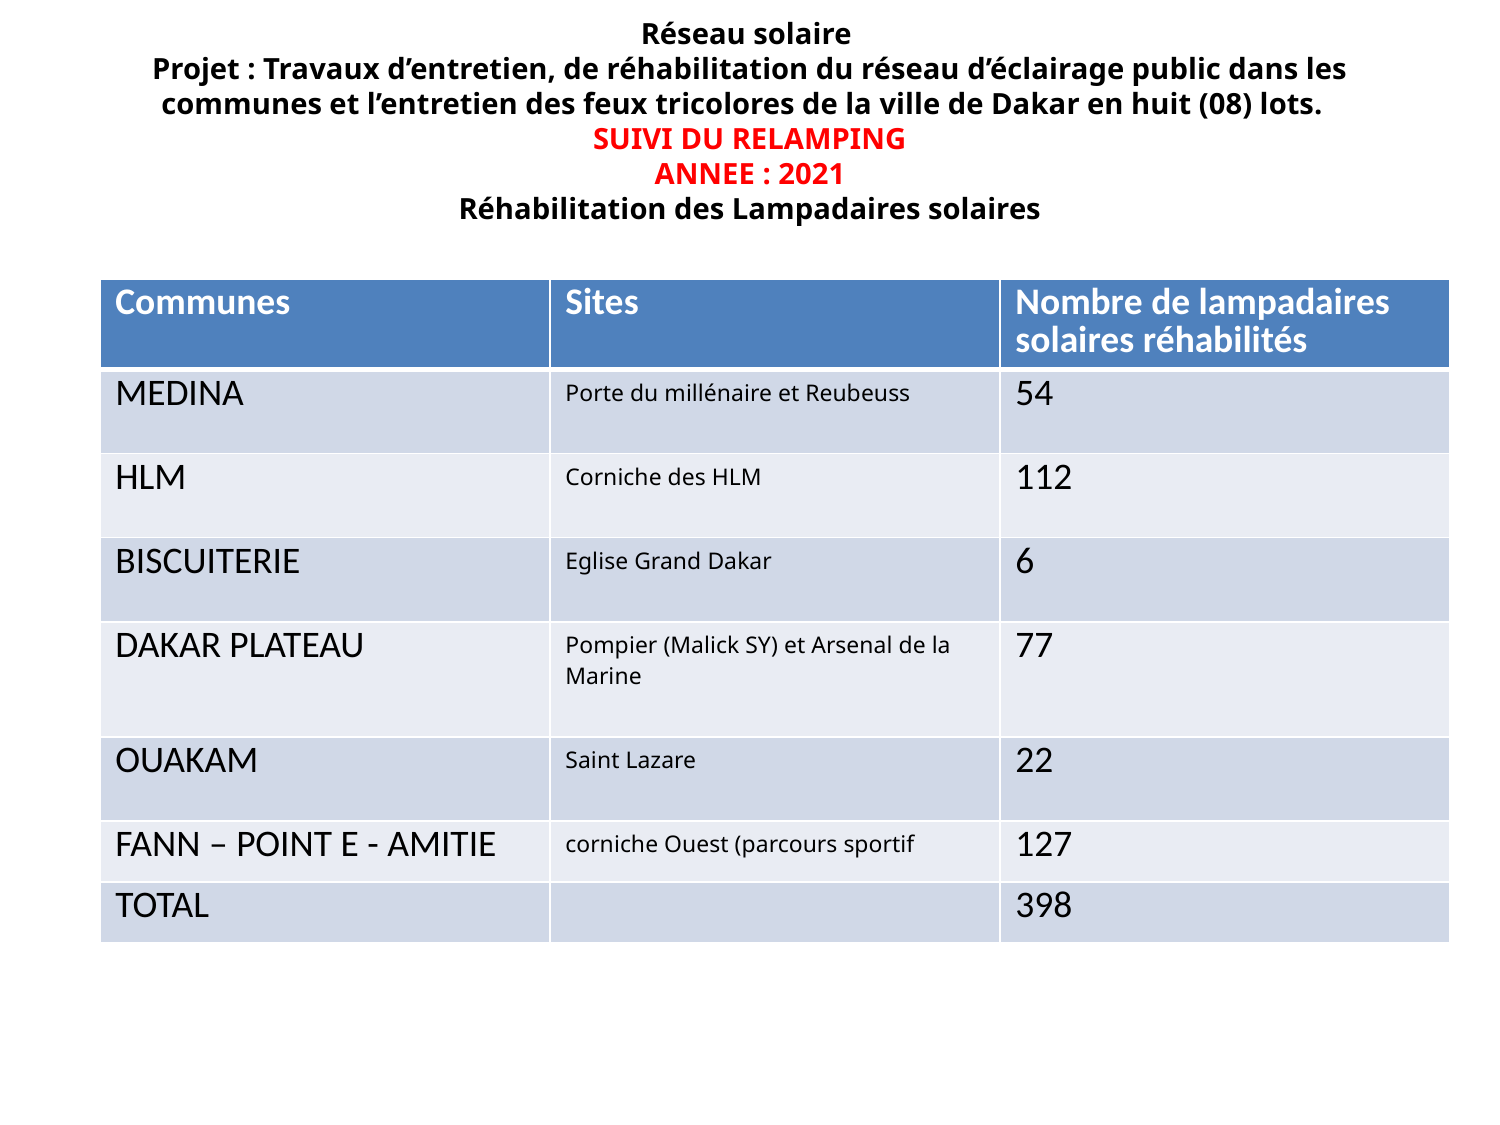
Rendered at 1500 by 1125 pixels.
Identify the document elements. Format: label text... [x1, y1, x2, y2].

table_cell HLM [101, 454, 549, 537]
table_cell BISCUITERIE [101, 538, 549, 621]
table_header Nombre de lampadaires solaires réhabilités [1001, 280, 1449, 367]
table_cell Eglise Grand Dakar [551, 538, 999, 621]
table_cell MEDINA [101, 372, 549, 453]
table_cell DAKAR PLATEAU [101, 623, 549, 736]
table_cell 22 [1001, 738, 1449, 820]
table_cell 77 [1001, 623, 1449, 736]
table_cell 127 [1001, 822, 1449, 881]
table_cell Saint Lazare [551, 738, 999, 820]
table_cell 112 [1001, 454, 1449, 537]
title Réseau solaire Projet : Travaux d’entretien, de réhabilitation du réseau d’éclairage public dans les communes et l’entretien des feux tricolores de la ville de Dakar en huit (08) lots. SUIVI DU RELAMPING ANNEE : 2021 Réhabilitation des Lampadaires solaires [75, 42, 1425, 233]
table_header Communes [101, 280, 549, 367]
table_cell FANN – POINT E - AMITIE [101, 822, 549, 881]
table_cell [551, 883, 999, 942]
table_cell TOTAL [101, 883, 549, 942]
table_cell Pompier (Malick SY) et Arsenal de la Marine [551, 623, 999, 736]
table_header Sites [551, 280, 999, 367]
table_cell 54 [1001, 372, 1449, 453]
table_cell Porte du millénaire et Reubeuss [551, 372, 999, 453]
table_cell 398 [1001, 883, 1449, 942]
table_cell corniche Ouest (parcours sportif [551, 822, 999, 881]
table_cell 6 [1001, 538, 1449, 621]
table_cell Corniche des HLM [551, 454, 999, 537]
table_cell OUAKAM [101, 738, 549, 820]
